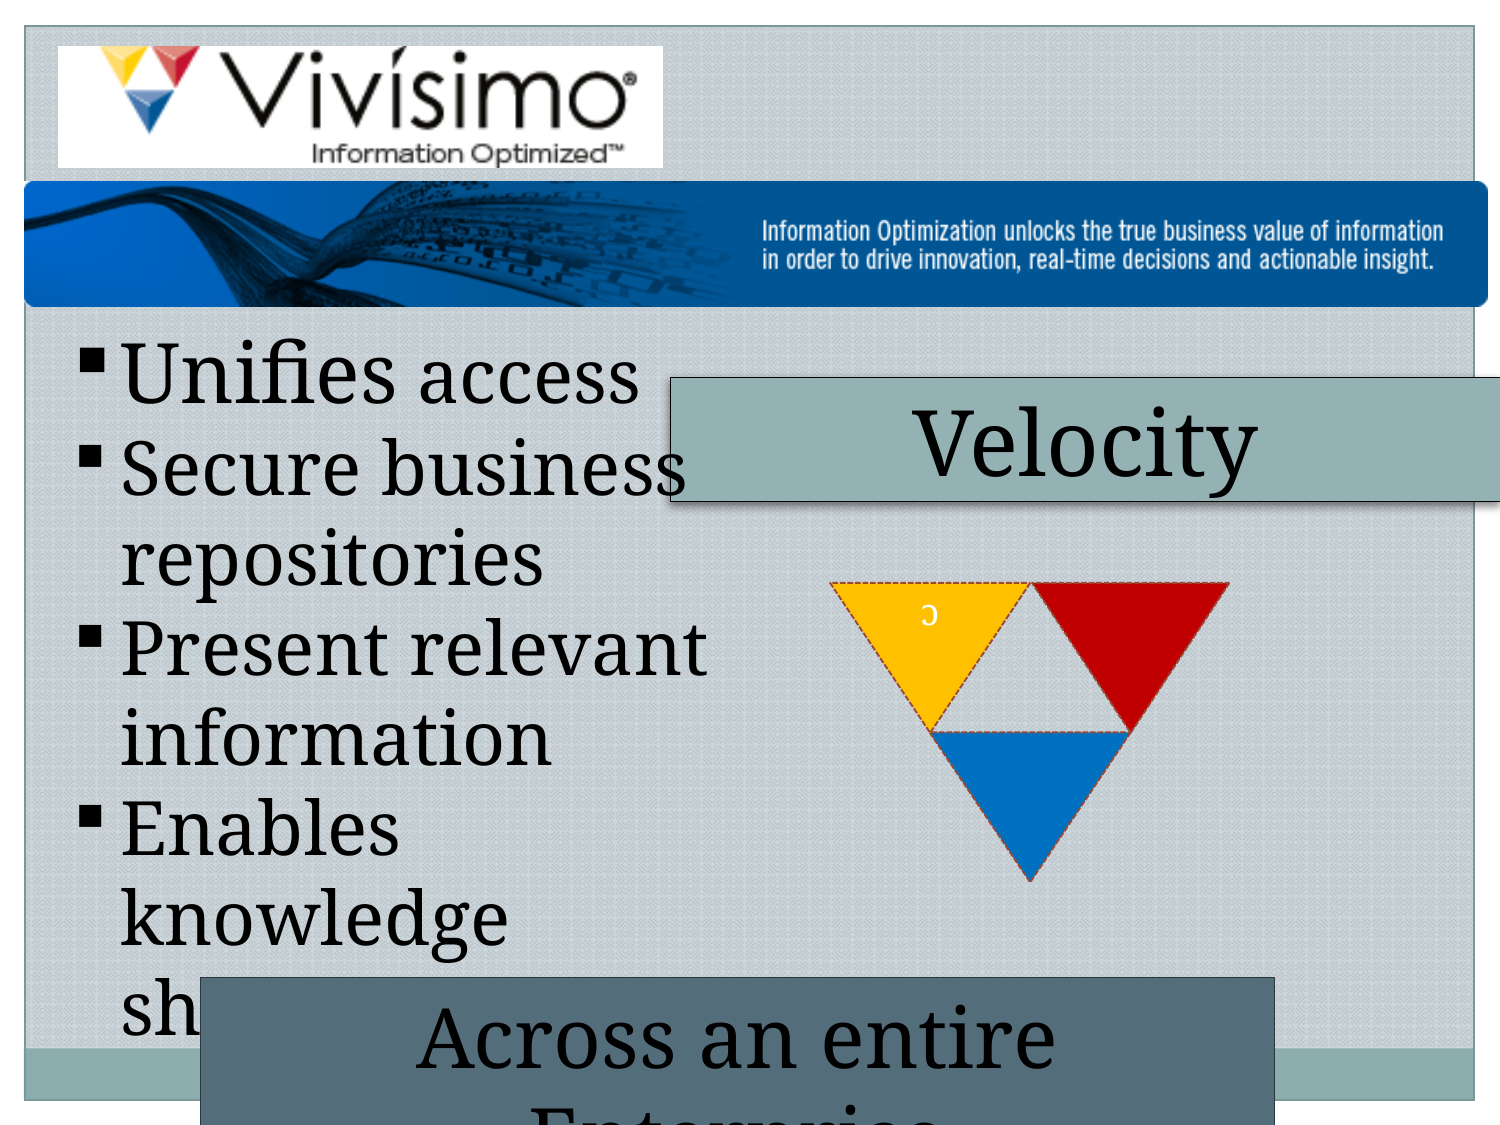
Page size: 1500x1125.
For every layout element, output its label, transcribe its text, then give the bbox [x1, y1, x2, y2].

text_box [928, 731, 1132, 883]
text_box c [829, 581, 1032, 733]
text_box Velocity [784, 377, 1500, 502]
picture [58, 46, 663, 168]
text_box Across an entire Enterprise [200, 977, 1275, 1125]
text_box [1031, 581, 1231, 733]
picture [24, 181, 1488, 308]
text_box Unifies access Secure business repositories Present relevant information Enables knowledge sharing [58, 317, 784, 1058]
